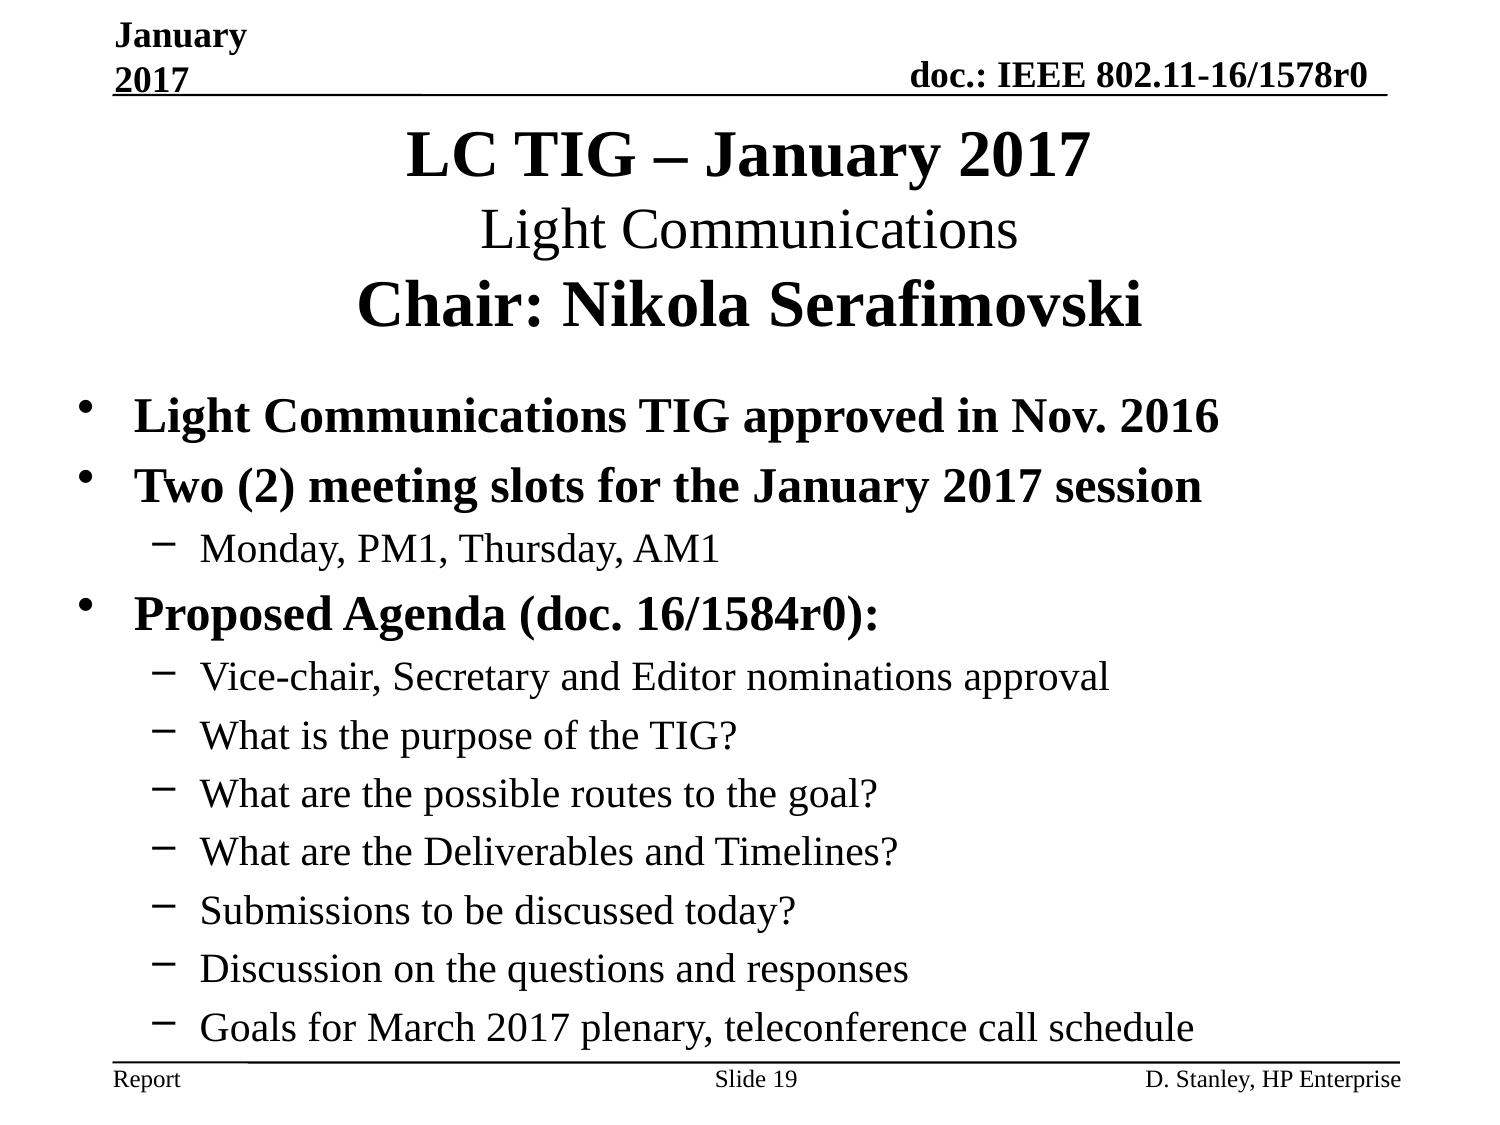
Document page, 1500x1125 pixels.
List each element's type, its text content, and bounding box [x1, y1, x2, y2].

title LC TIG – January 2017 Light Communications Chair: Nikola Serafimovski [112, 137, 1388, 313]
list Light Communications TIG approved in Nov. 2016 Two (2) meeting slots for the January 2017 session Monday, PM1, Thursday, AM1 Proposed Agenda (doc. 16/1584r0): Vice-chair, Secretary and Editor nominations approval What is the purpose of the TIG? What are the possible routes to the goal? What are the Deliverables and Timelines? Submissions to be discussed today? Discussion on the questions and responses Goals for March 2017 plenary, teleconference call schedule [62, 375, 1463, 1113]
slide_number Slide 19 [712, 1062, 800, 1093]
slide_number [114, 54, 269, 100]
footer D. Stanley, HP Enterprise [1057, 1062, 1402, 1093]
